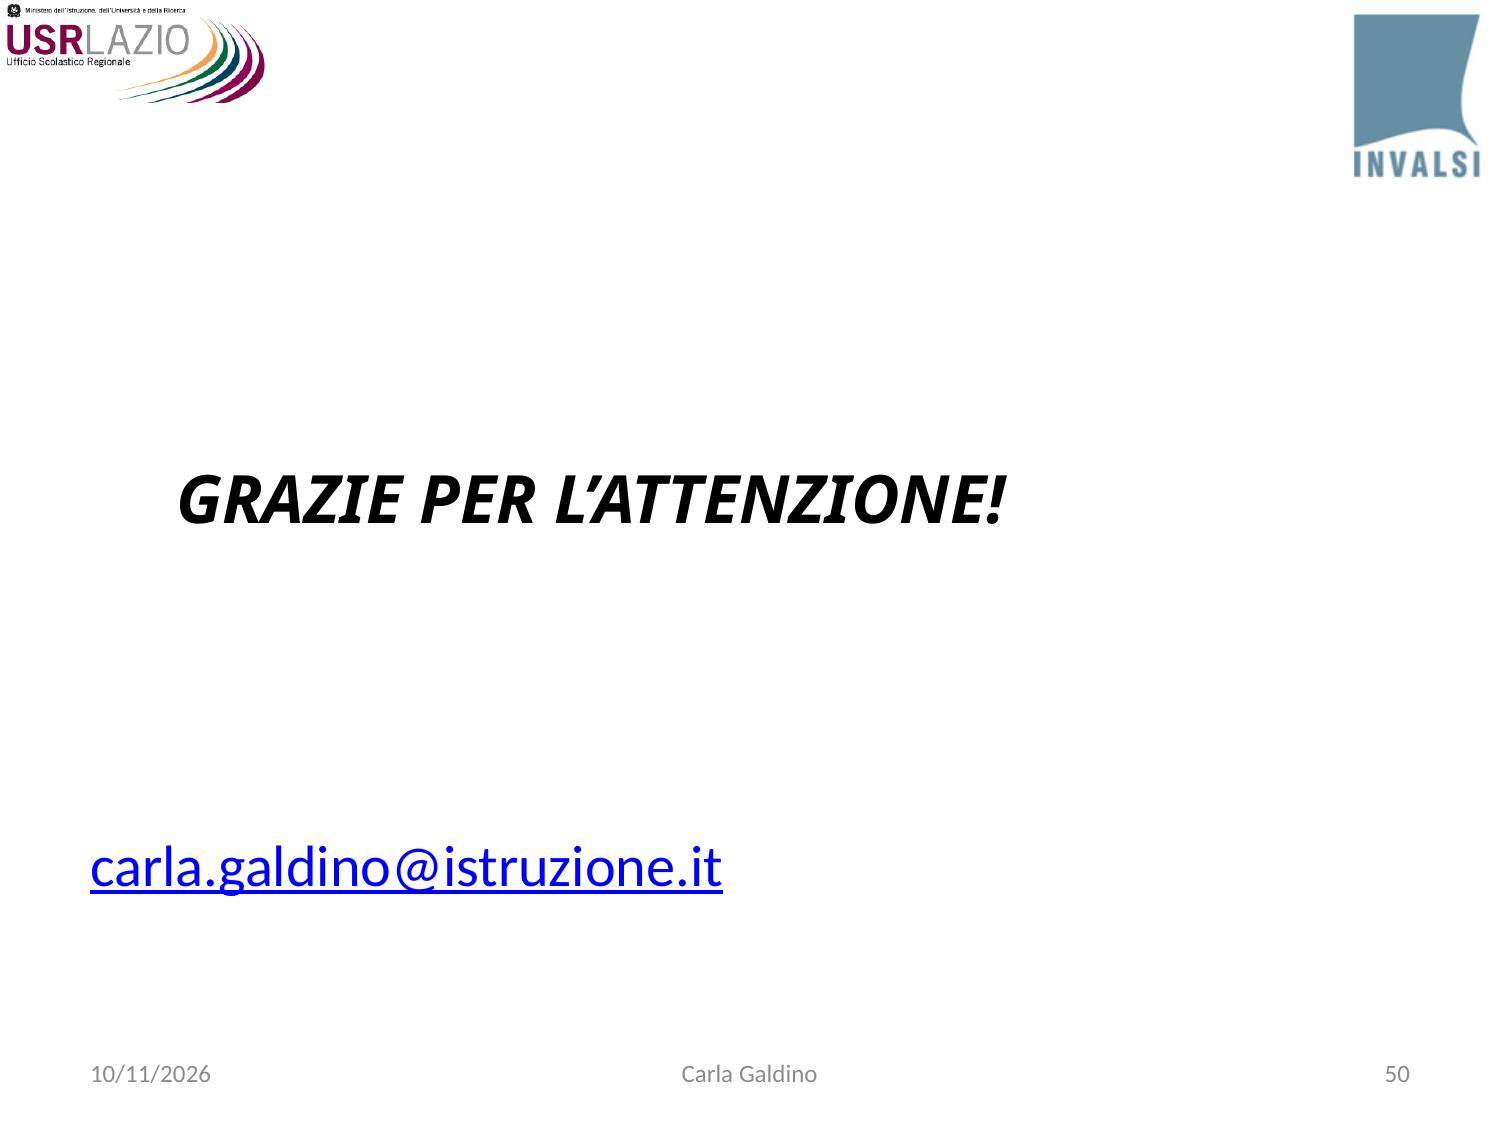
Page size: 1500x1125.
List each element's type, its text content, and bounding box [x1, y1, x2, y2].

footer Carla Galdino [512, 1042, 988, 1103]
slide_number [75, 1042, 425, 1103]
picture [1345, 0, 1500, 193]
picture [0, 0, 267, 104]
list GRAZIE PER L’ATTENZIONE! carla.galdino@istruzione.it [75, 262, 1425, 1005]
slide_number 50 [1074, 1042, 1425, 1103]
